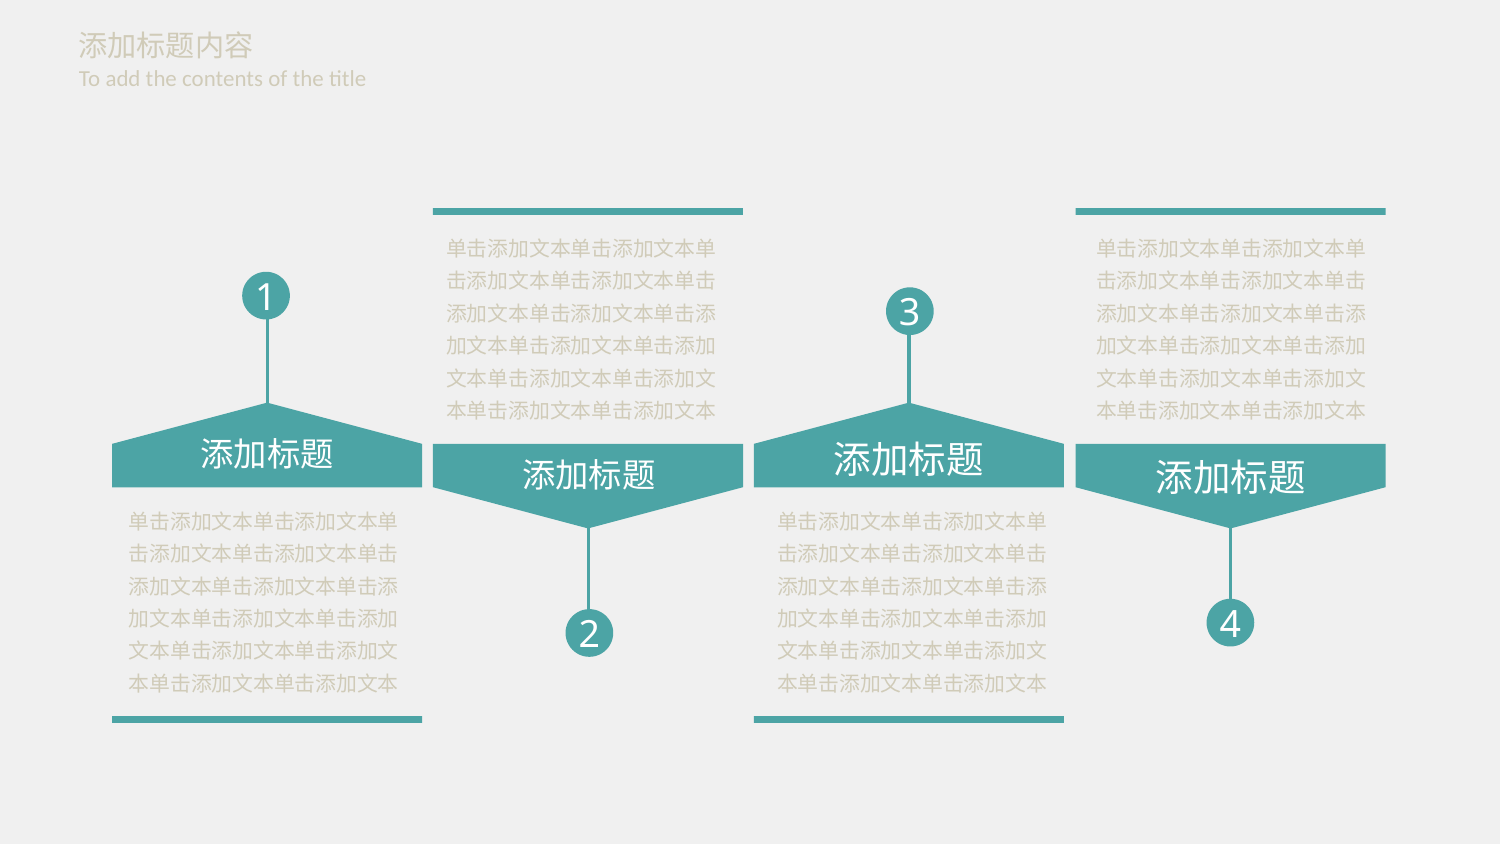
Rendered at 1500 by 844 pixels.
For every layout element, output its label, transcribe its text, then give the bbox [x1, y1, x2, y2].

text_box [1075, 443, 1386, 529]
text_box 单击添加文本单击添加文本单击添加文本单击添加文本单击添加文本单击添加文本单击添加文本单击添加文本单击添加文本单击添加文本单击添加文本单击添加文本单击添加文本 [765, 495, 1075, 702]
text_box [563, 538, 616, 664]
text_box [1073, 206, 1388, 217]
text_box 单击添加文本单击添加文本单击添加文本单击添加文本单击添加文本单击添加文本单击添加文本单击添加文本单击添加文本单击添加文本单击添加文本单击添加文本单击添加文本 [117, 495, 427, 702]
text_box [239, 265, 293, 401]
text_box [752, 714, 1066, 725]
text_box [1203, 538, 1257, 654]
text_box 单击添加文本单击添加文本单击添加文本单击添加文本单击添加文本单击添加文本单击添加文本单击添加文本单击添加文本单击添加文本单击添加文本单击添加文本单击添加文本 [1084, 222, 1394, 429]
text_box [110, 714, 424, 725]
text_box 单击添加文本单击添加文本单击添加文本单击添加文本单击添加文本单击添加文本单击添加文本单击添加文本单击添加文本单击添加文本单击添加文本单击添加文本单击添加文本 [435, 222, 744, 429]
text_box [432, 443, 744, 529]
text_box 添加标题内容 [63, 20, 269, 70]
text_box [883, 280, 937, 401]
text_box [111, 402, 423, 488]
text_box [431, 206, 745, 217]
text_box To add the contents of the title [64, 55, 382, 98]
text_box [753, 402, 1065, 490]
